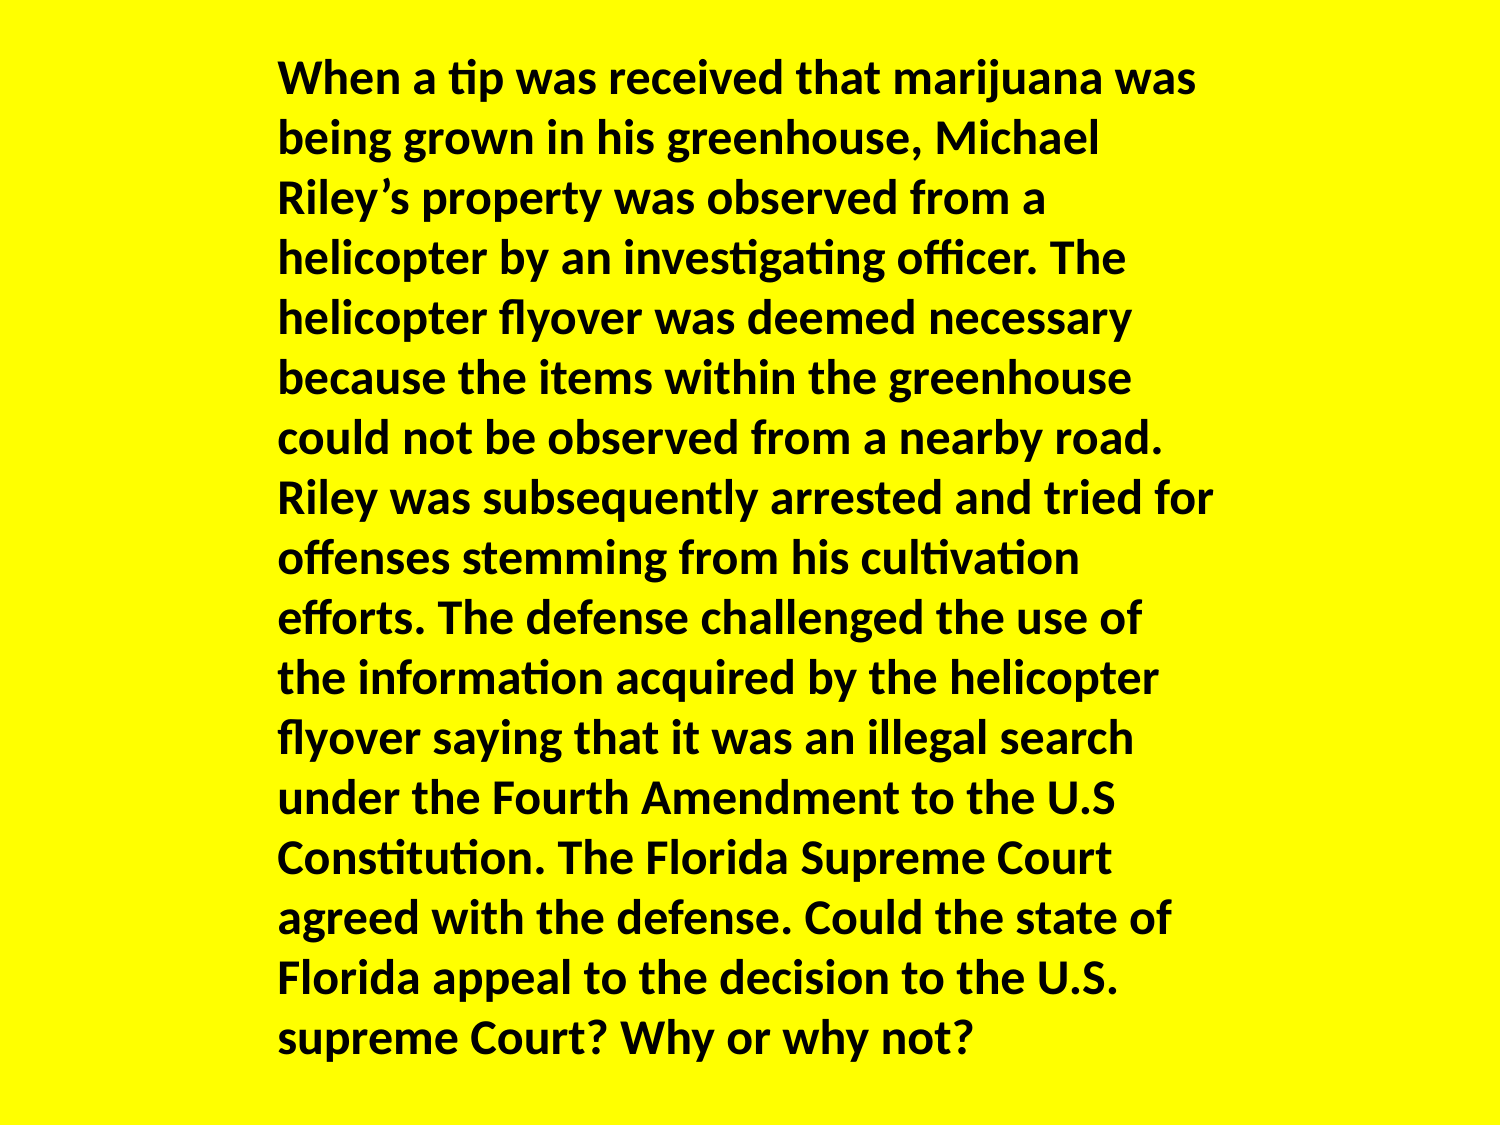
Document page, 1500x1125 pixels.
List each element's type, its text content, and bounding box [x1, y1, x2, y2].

text_box When a tip was received that marijuana was being grown in his greenhouse, Michael Riley’s property was observed from a helicopter by an investigating officer. The helicopter flyover was deemed necessary because the items within the greenhouse could not be observed from a nearby road. Riley was subsequently arrested and tried for offenses stemming from his cultivation efforts. The defense challenged the use of the information acquired by the helicopter flyover saying that it was an illegal search under the Fourth Amendment to the U.S Constitution. The Florida Supreme Court agreed with the defense. Could the state of Florida appeal to the decision to the U.S. supreme Court? Why or why not? [262, 37, 1238, 1073]
